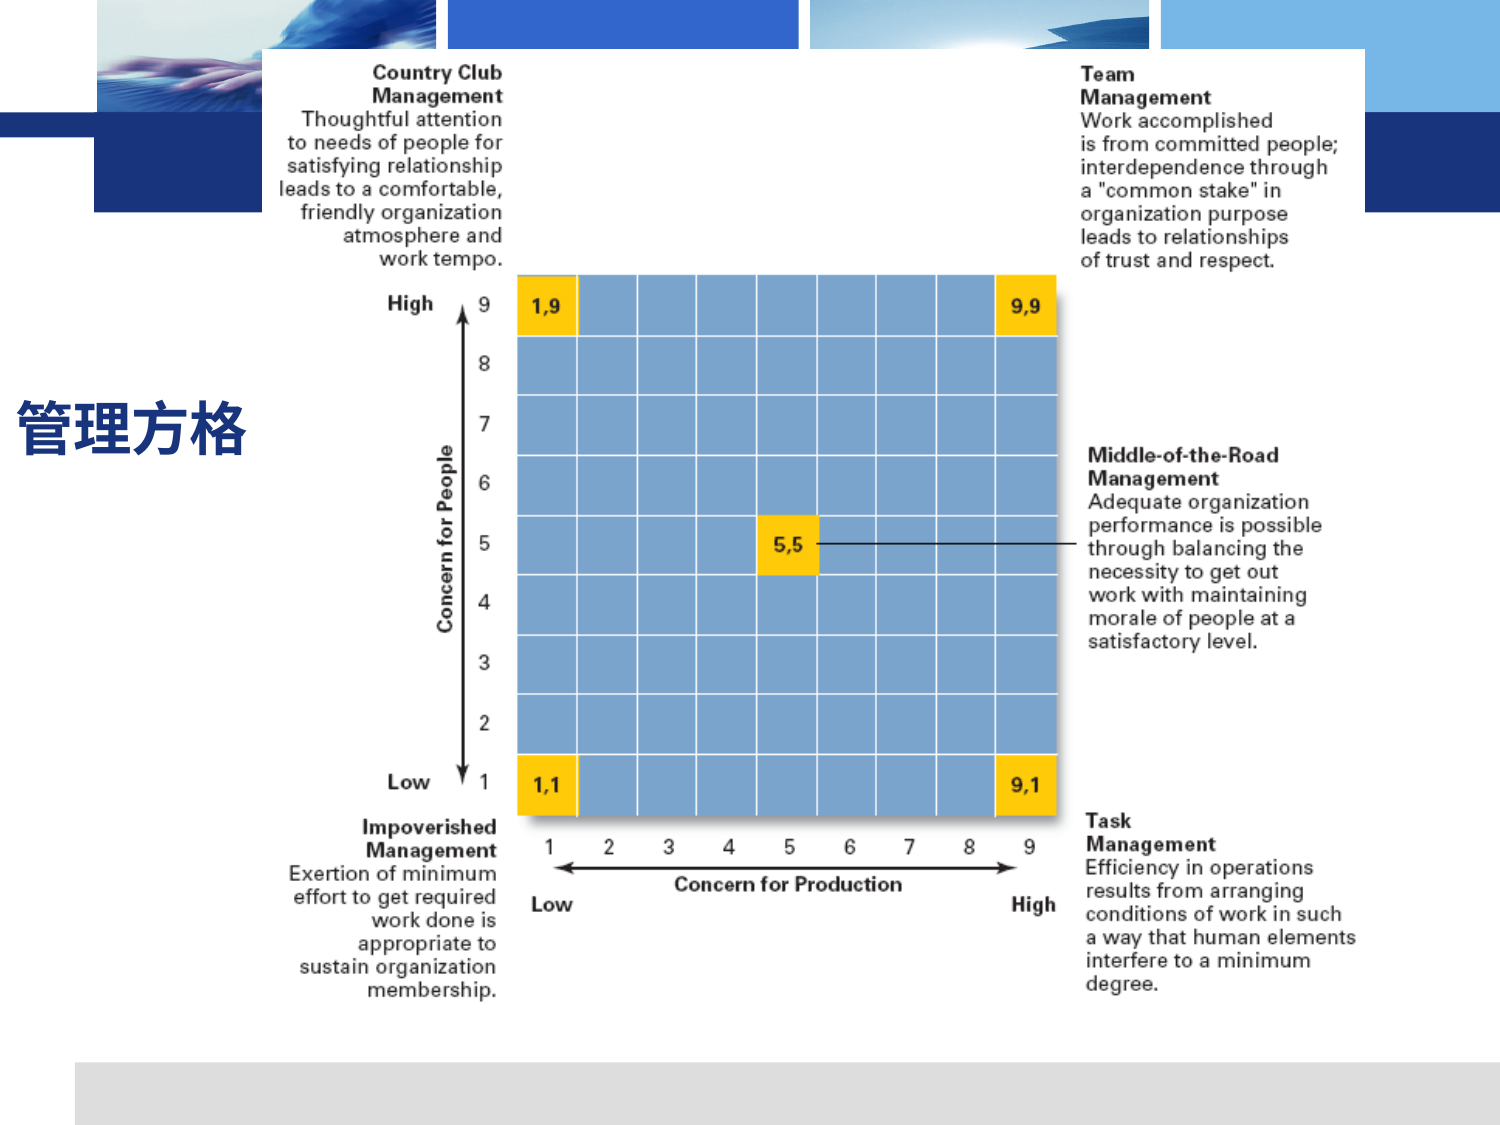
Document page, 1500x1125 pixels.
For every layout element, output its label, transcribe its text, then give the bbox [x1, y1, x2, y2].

picture [97, 0, 1365, 1008]
title 管理方格 [0, 329, 257, 525]
